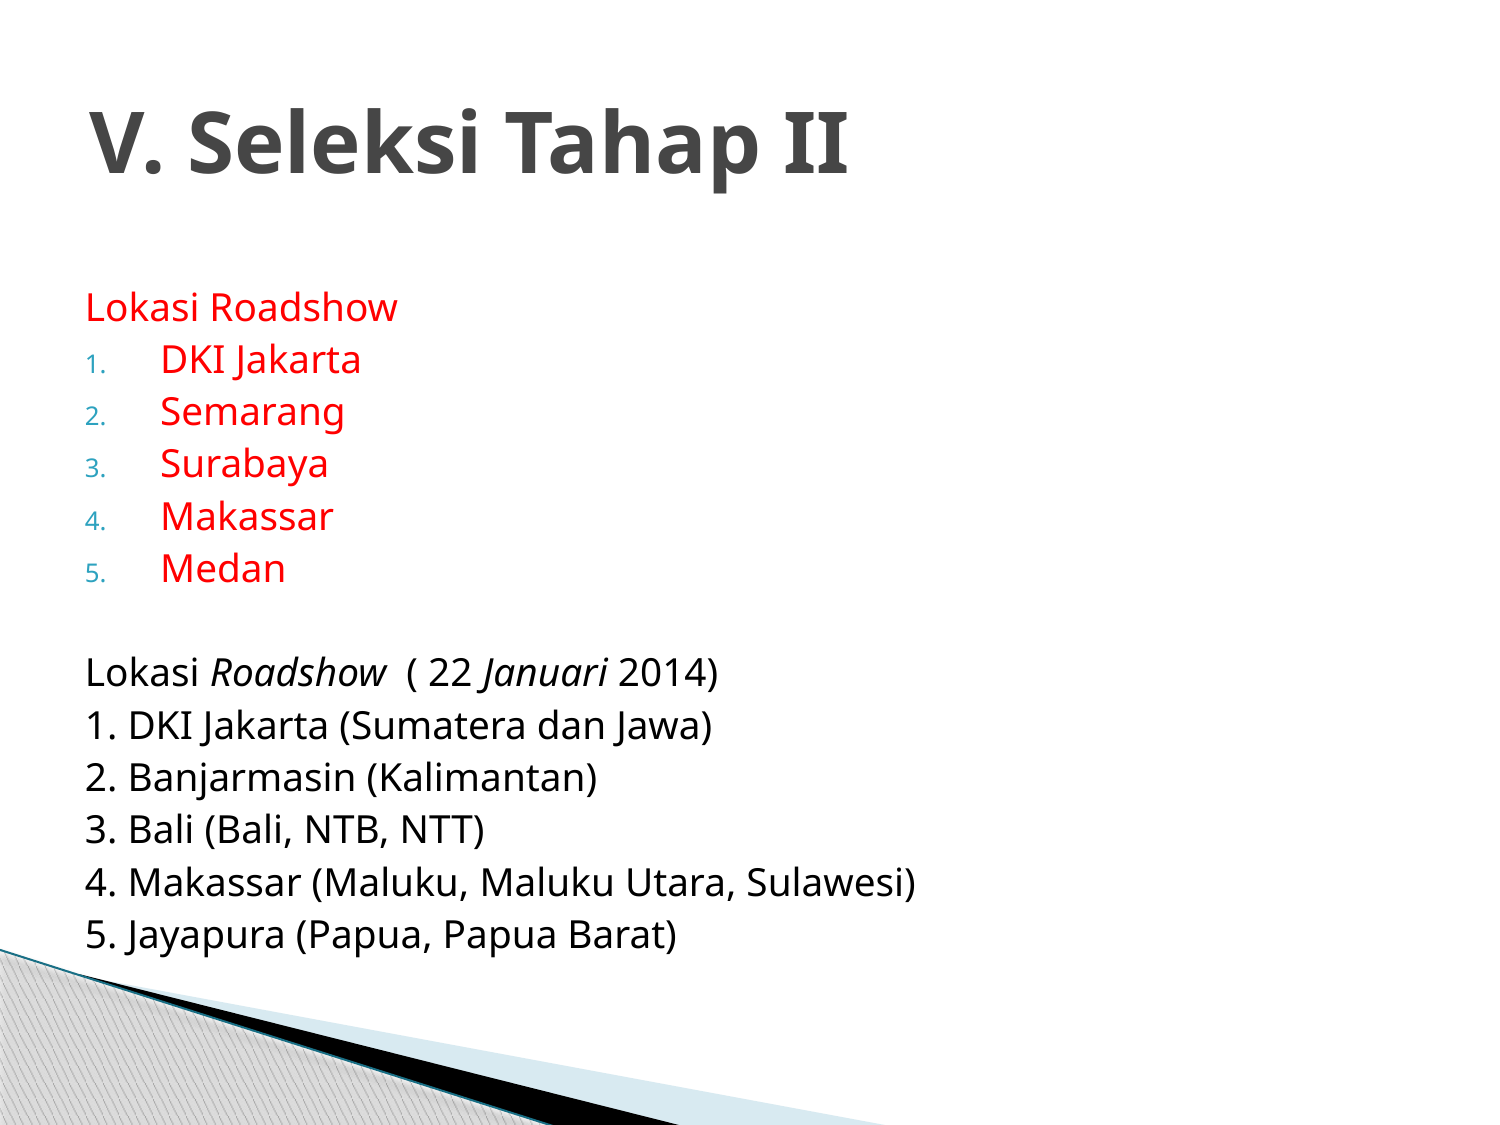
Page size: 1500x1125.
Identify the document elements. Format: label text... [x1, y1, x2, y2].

list Lokasi Roadshow DKI Jakarta Semarang Surabaya Makassar Medan Lokasi Roadshow ( 22 Januari 2014) 1. DKI Jakarta (Sumatera dan Jawa) 2. Banjarmasin (Kalimantan) 3. Bali (Bali, NTB, NTT) 4. Makassar (Maluku, Maluku Utara, Sulawesi) 5. Jayapura (Papua, Papua Barat) [70, 222, 1421, 966]
title V. Seleksi Tahap II [75, 45, 1425, 233]
